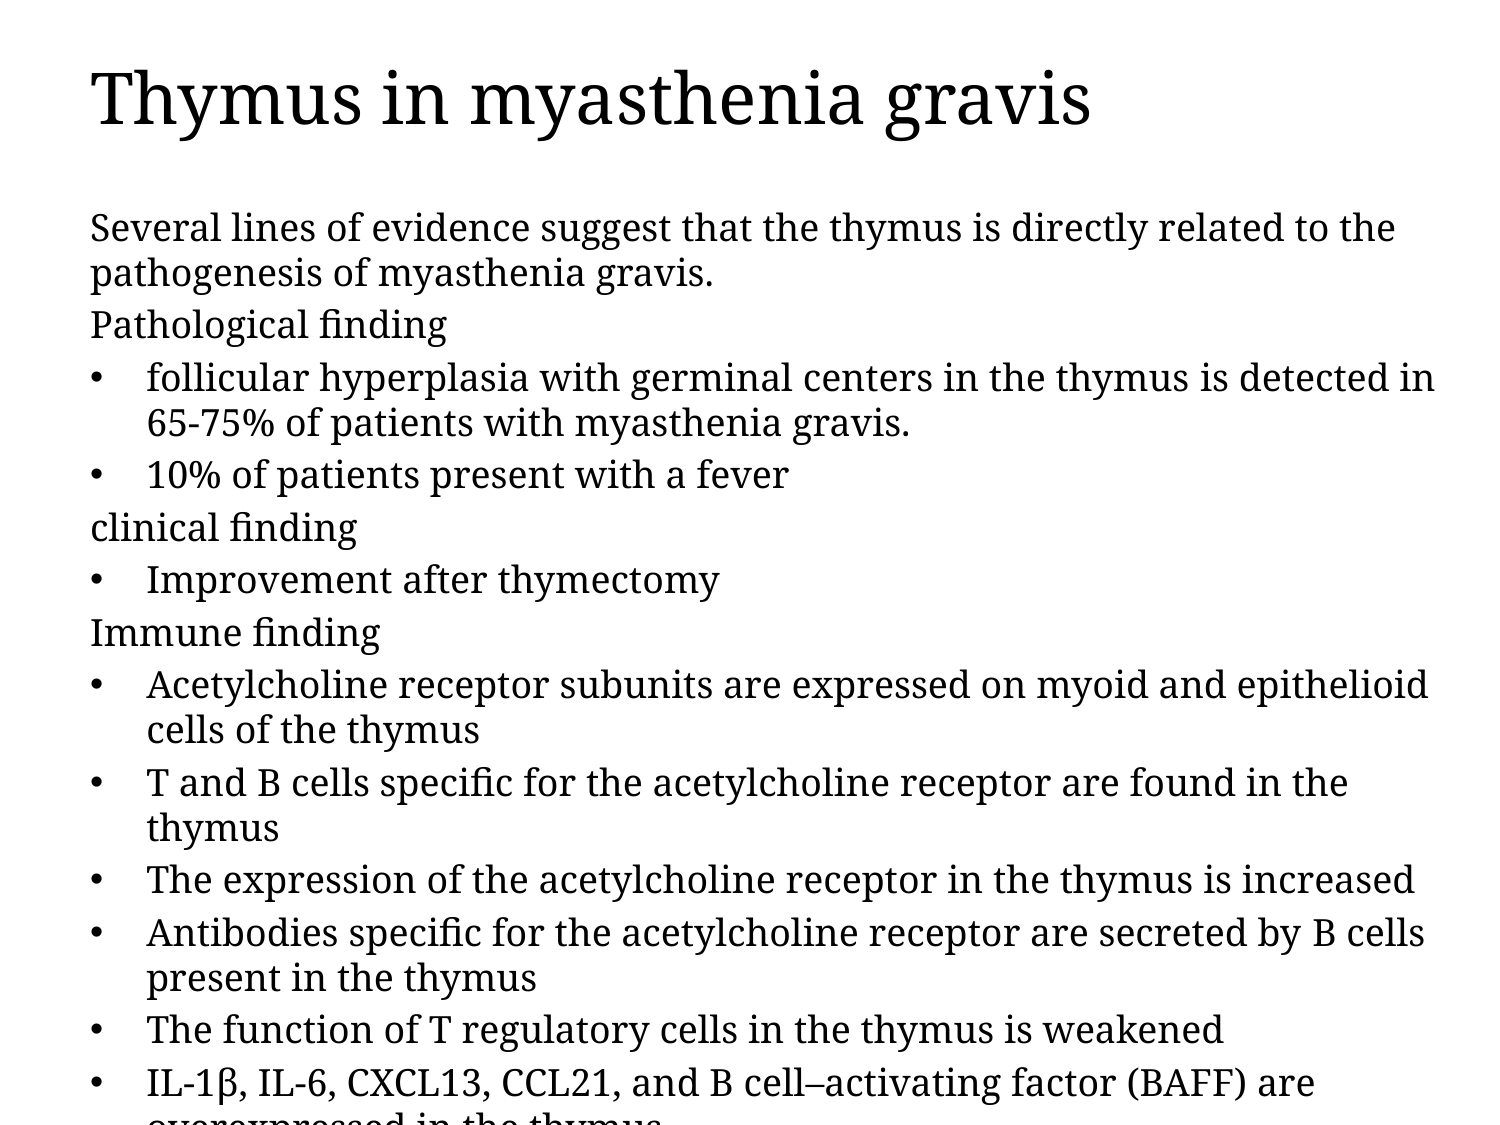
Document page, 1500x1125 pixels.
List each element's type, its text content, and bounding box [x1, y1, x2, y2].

list Several lines of evidence suggest that the thymus is directly related to the pathogenesis of myasthenia gravis. Pathological finding follicular hyperplasia with germinal centers in the thymus is detected in 65-75% of patients with myasthenia gravis. 10% of patients present with a fever clinical finding Improvement after thymectomy Immune finding Acetylcholine receptor subunits are expressed on myoid and epithelioid cells of the thymus T and B cells specific for the acetylcholine receptor are found in the thymus The expression of the acetylcholine receptor in the thymus is increased Antibodies specific for the acetylcholine receptor are secreted by B cells present in the thymus The function of T regulatory cells in the thymus is weakened IL-1β, IL-6, CXCL13, CCL21, and B cell–activating factor (BAFF) are overexpressed in the thymus. [75, 196, 1459, 939]
title Thymus in myasthenia gravis [75, 45, 1425, 196]
